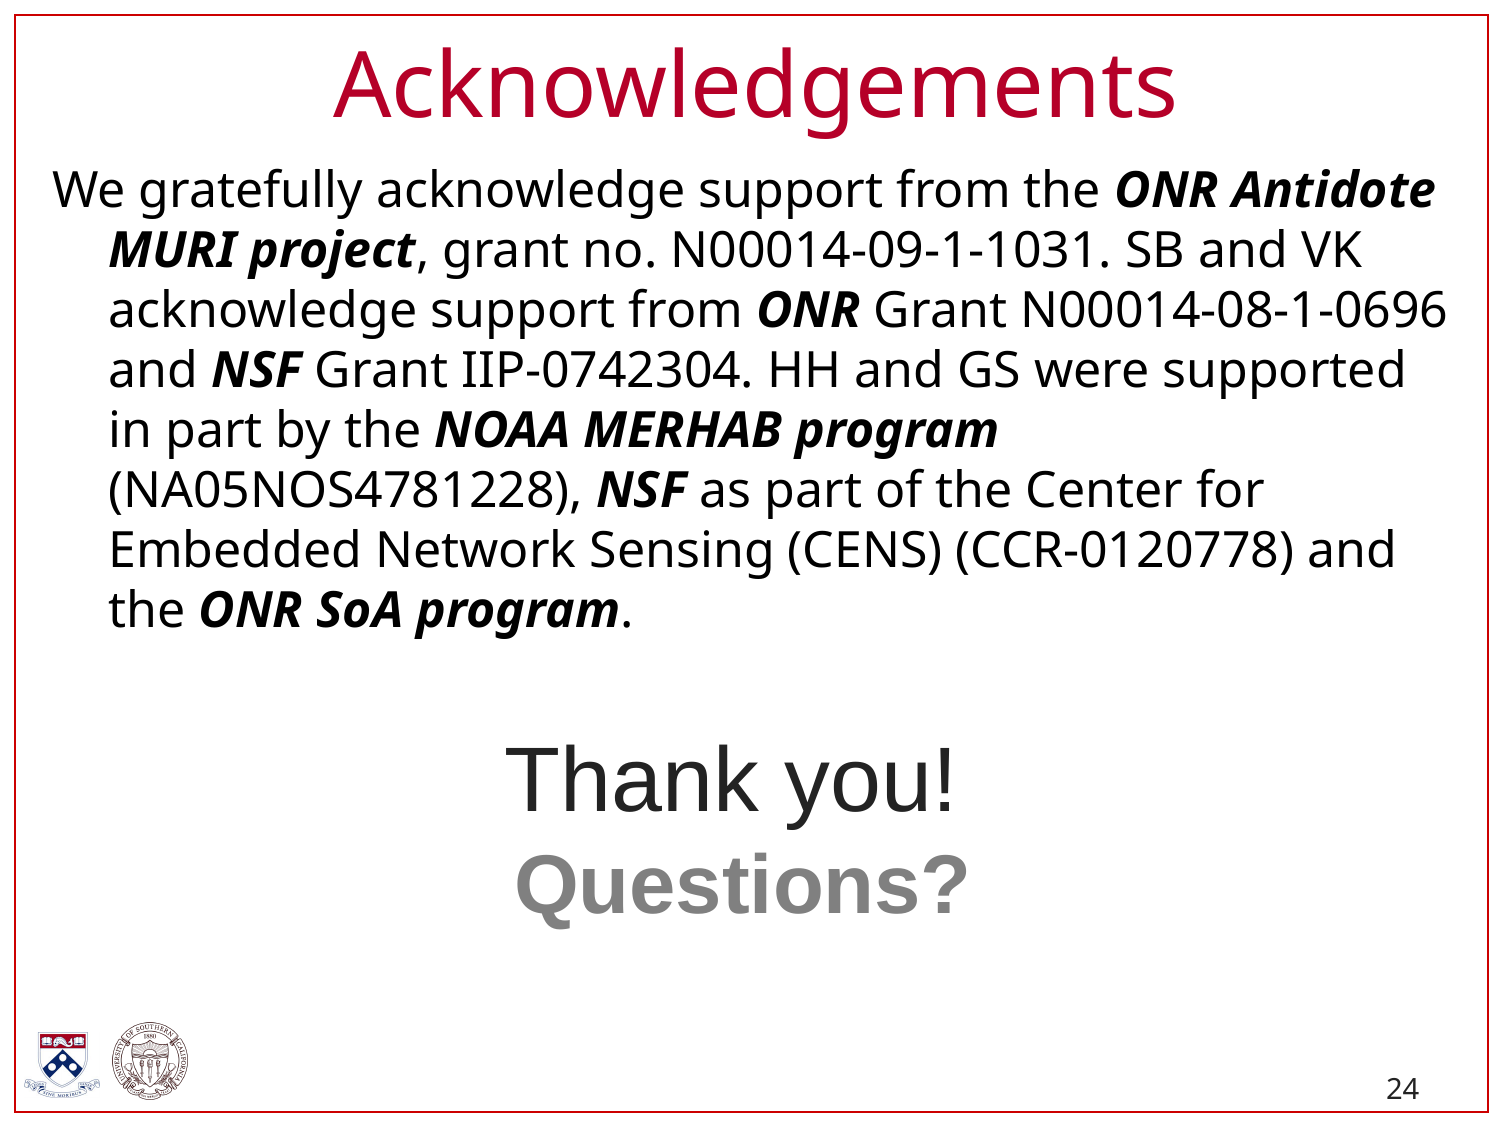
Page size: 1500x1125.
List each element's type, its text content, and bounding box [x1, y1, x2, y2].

title Acknowledgements [36, 24, 1476, 138]
picture [24, 1032, 100, 1098]
list We gratefully acknowledge support from the ONR Antidote MURI project, grant no. N00014-09-1-1031. SB and VK acknowledge support from ONR Grant N00014-08-1-0696 and NSF Grant IIP-0742304. HH and GS were supported in part by the NOAA MERHAB program (NA05NOS4781228), NSF as part of the Center for Embedded Network Sensing (CENS) (CCR-0120778) and the ONR SoA program. [36, 149, 1476, 613]
text_box Thank you! Questions? [187, 712, 1275, 938]
